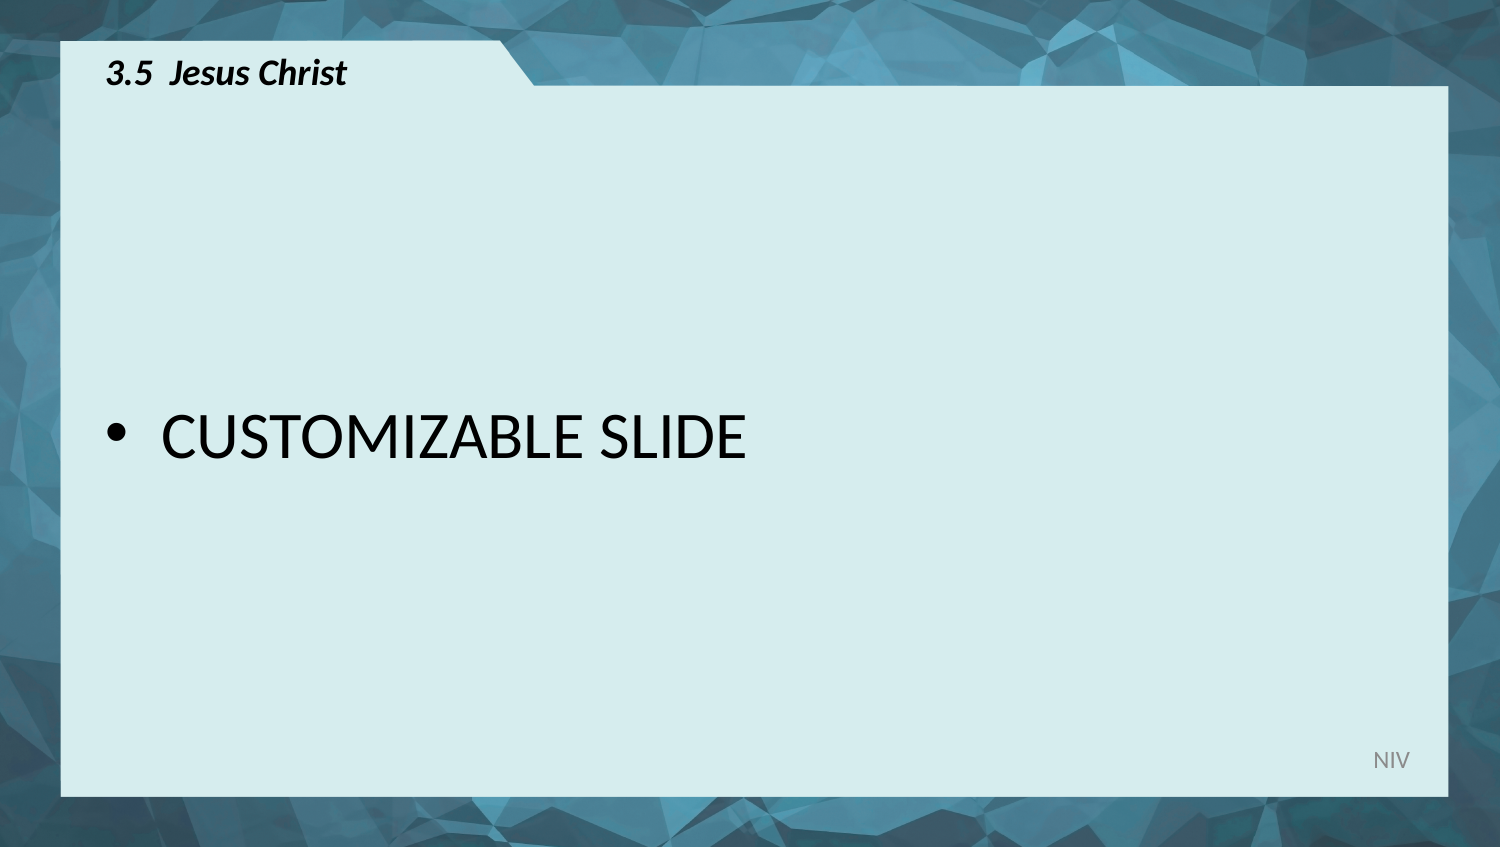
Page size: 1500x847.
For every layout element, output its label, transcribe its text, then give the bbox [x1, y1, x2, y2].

footer NIV [950, 736, 1425, 782]
list CUSTOMIZABLE SLIDE [89, 141, 1403, 722]
picture [0, 0, 1500, 847]
title 3.5 Jesus Christ [89, 33, 1420, 108]
